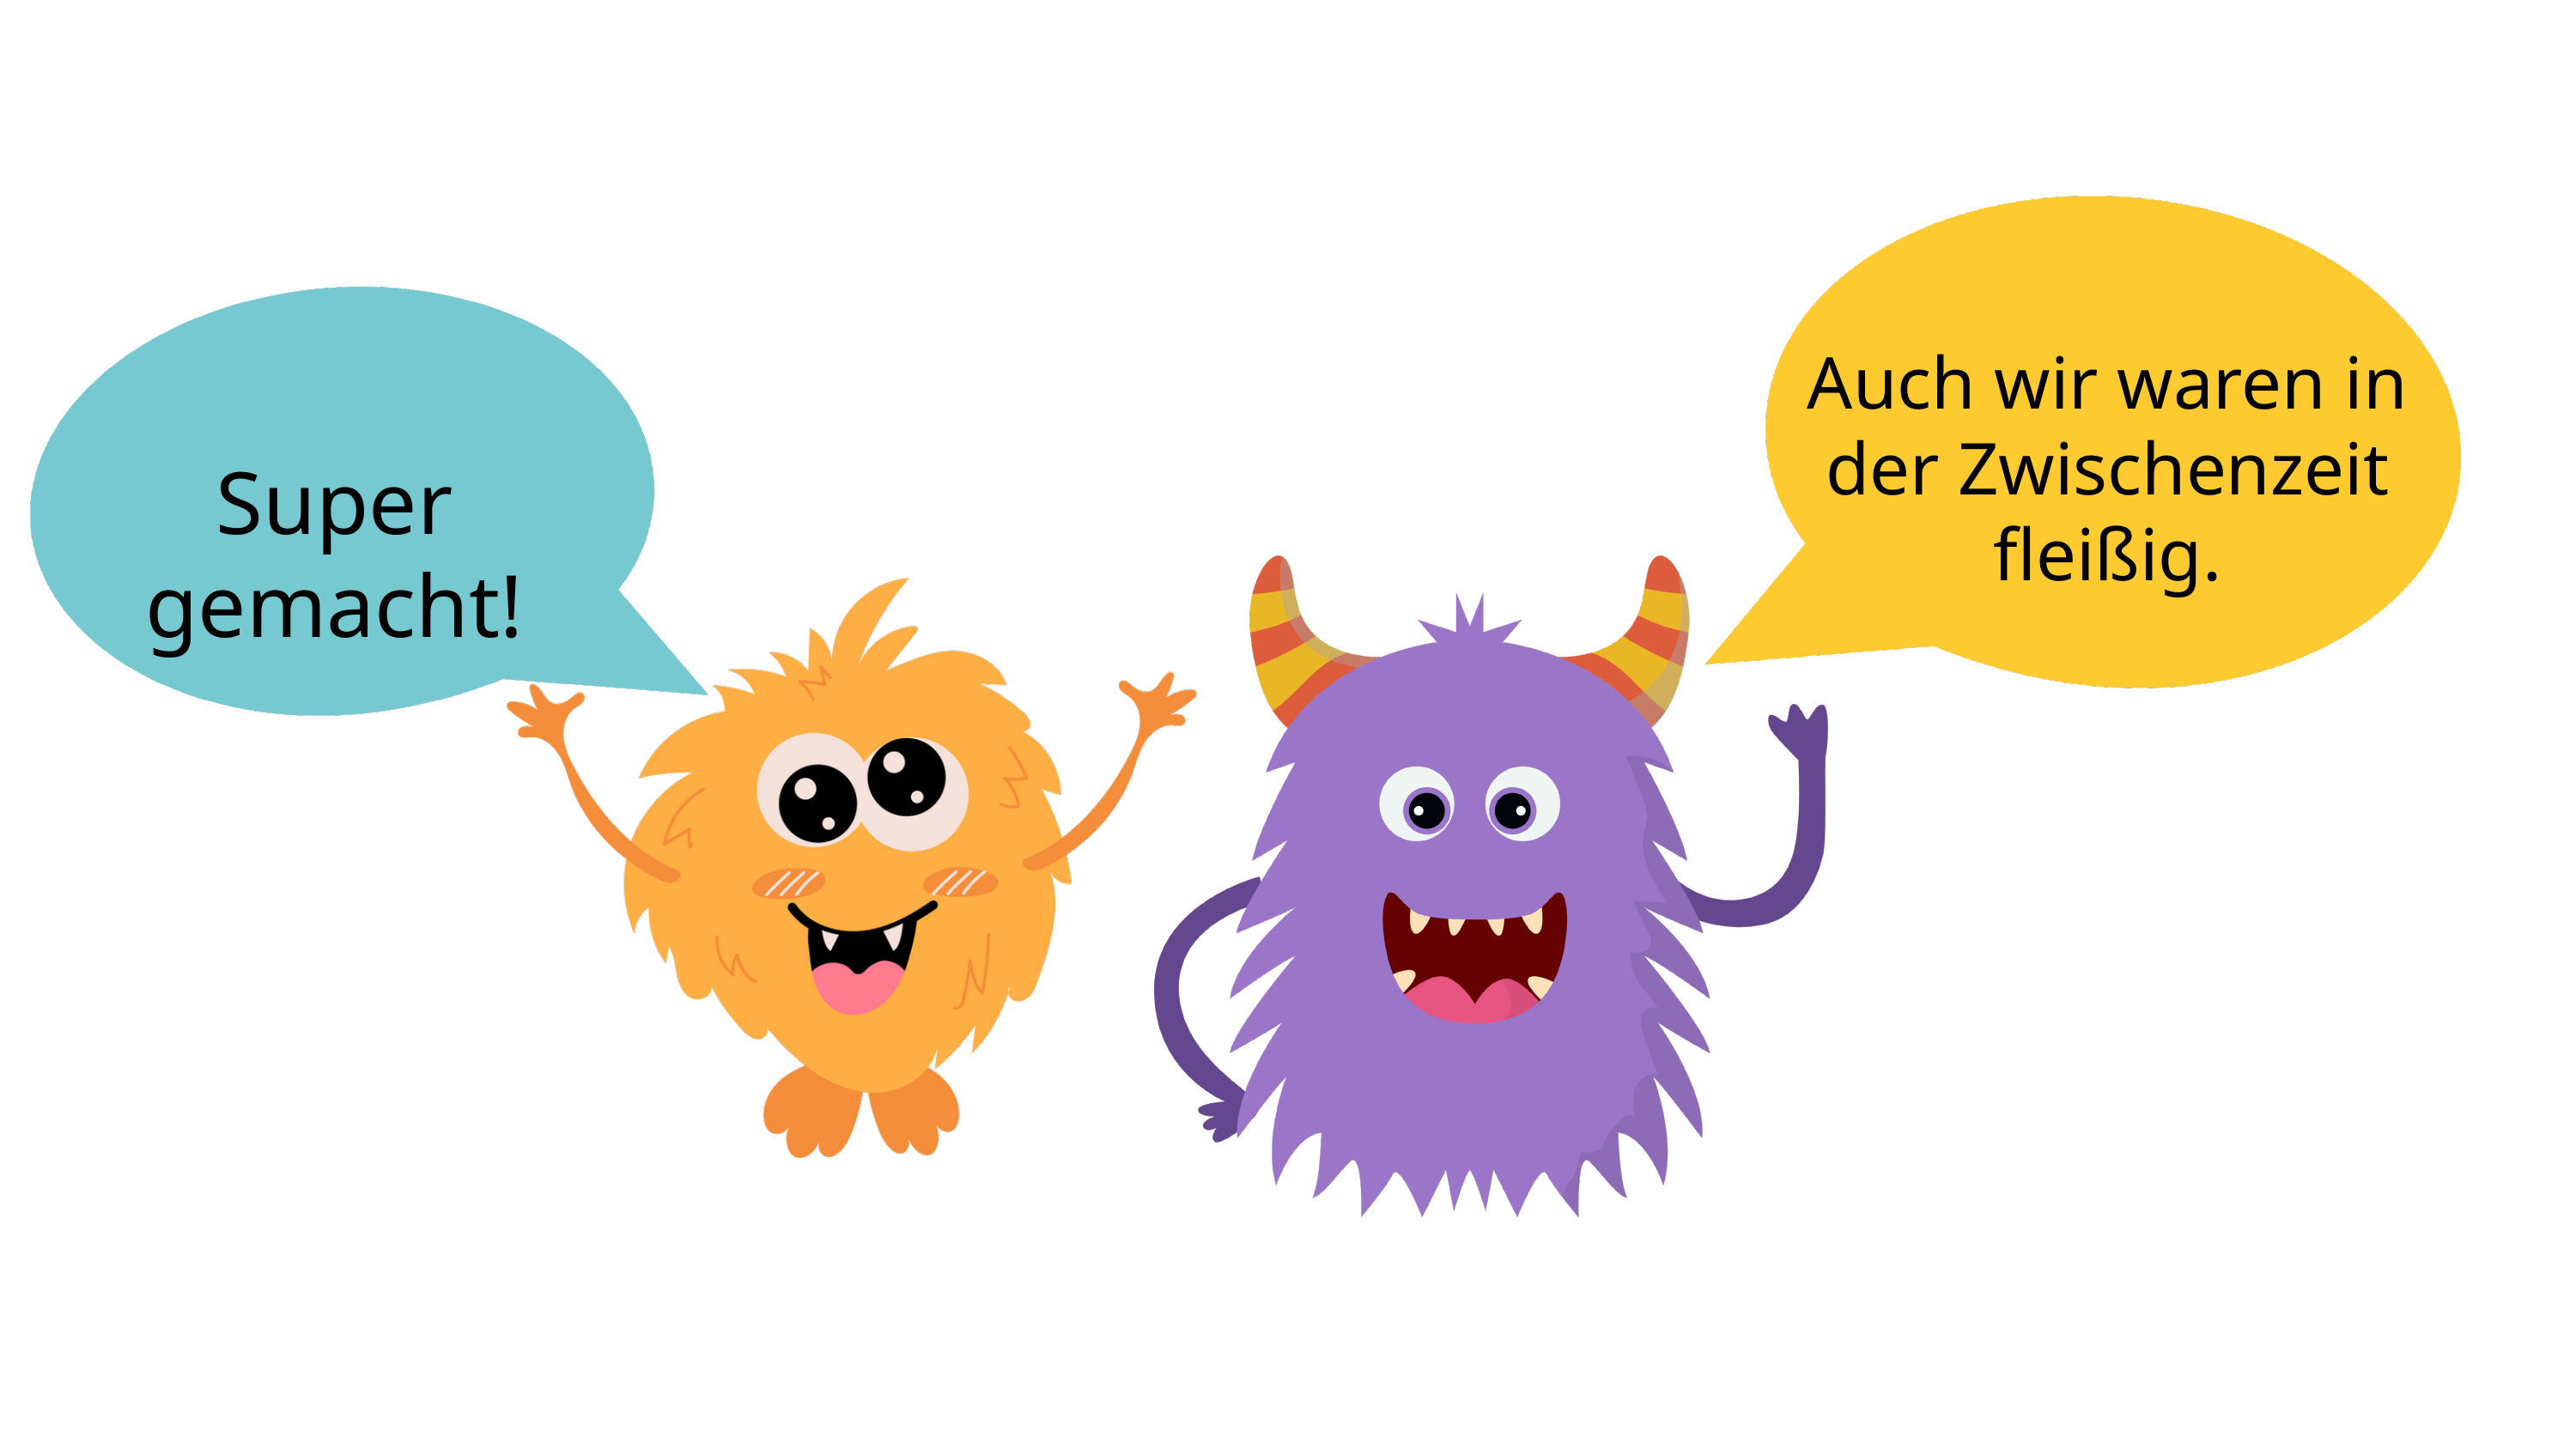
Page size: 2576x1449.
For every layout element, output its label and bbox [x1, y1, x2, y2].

text_box [1152, 549, 1831, 1217]
picture [15, 269, 747, 733]
picture [1657, 173, 2481, 712]
text_box [507, 578, 1152, 1158]
